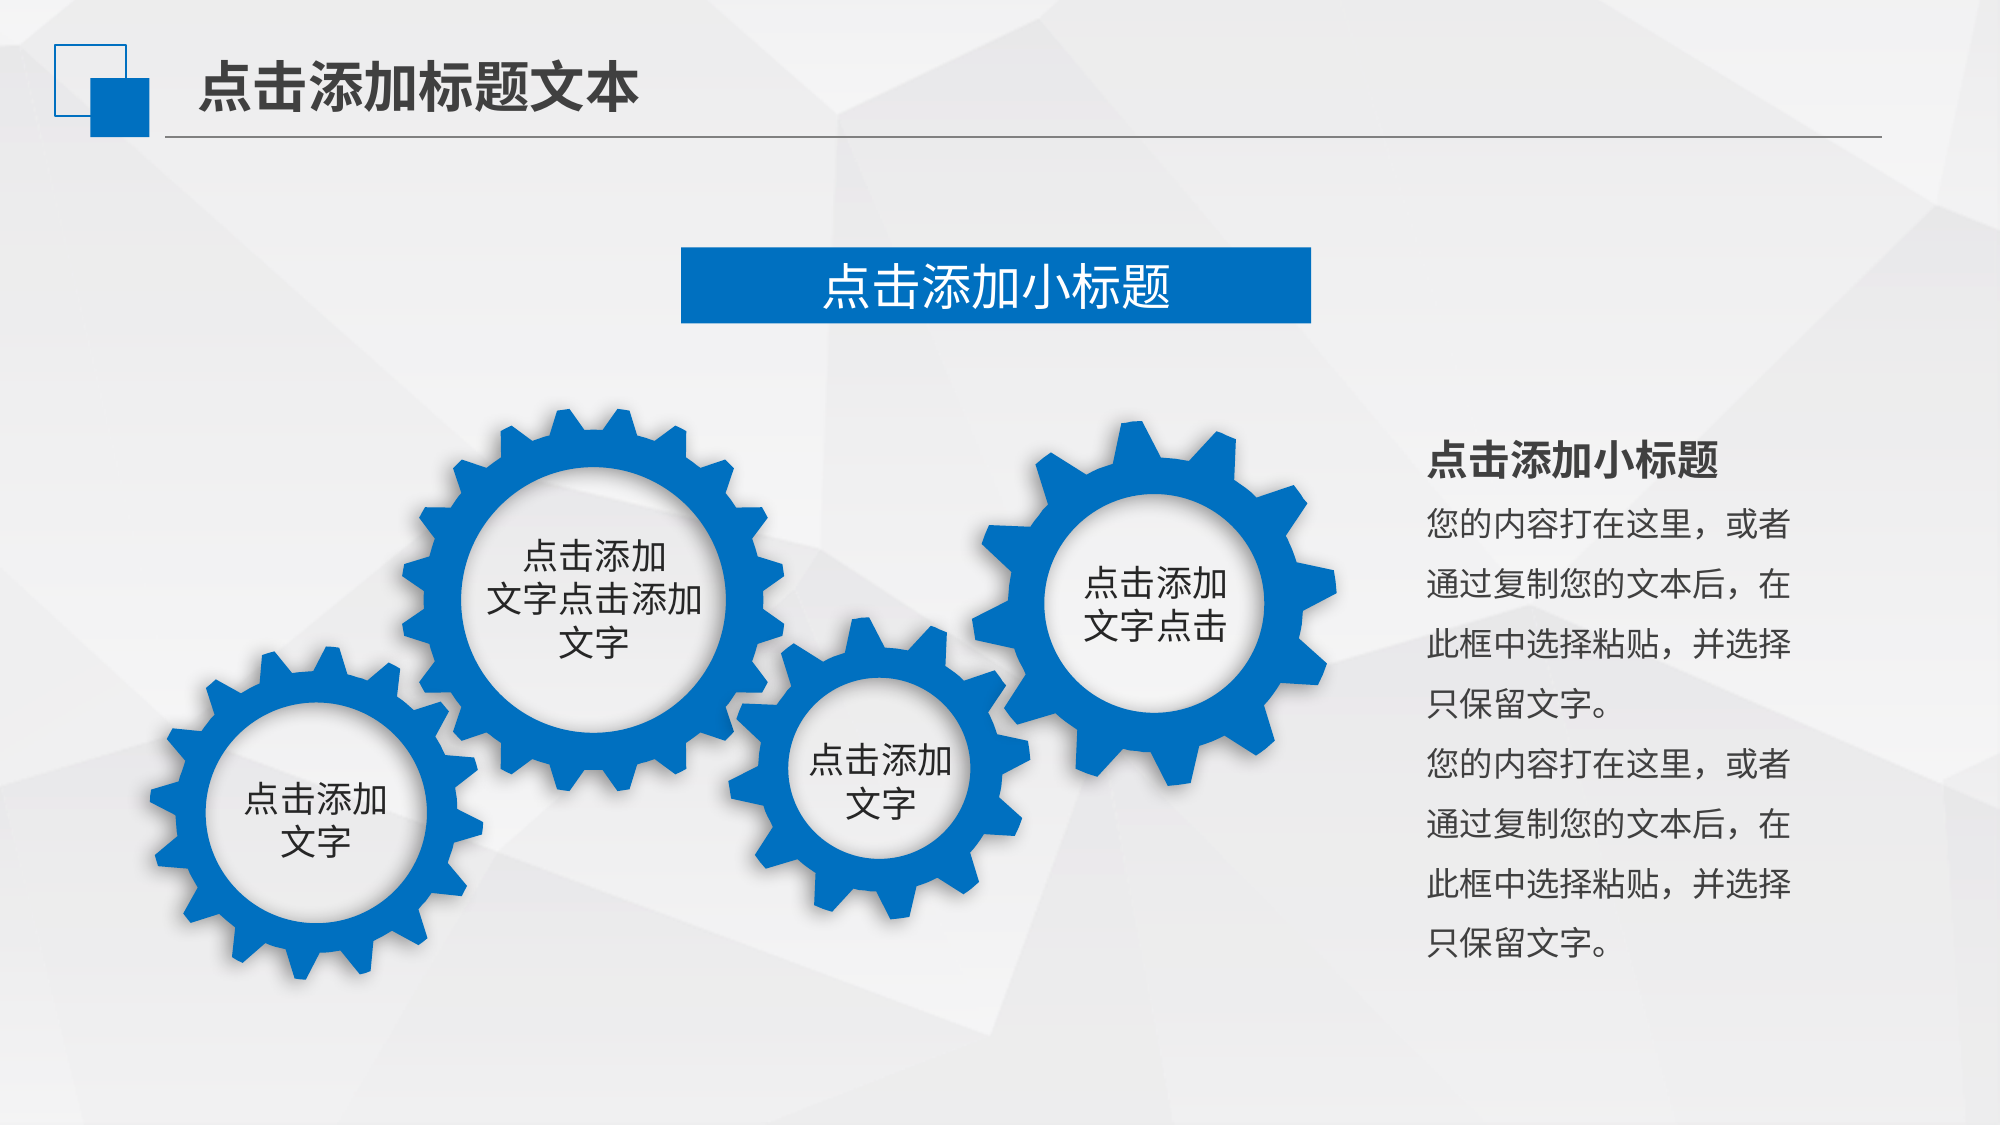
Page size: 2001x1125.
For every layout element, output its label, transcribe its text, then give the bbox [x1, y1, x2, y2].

text_box [728, 617, 1031, 920]
text_box [971, 421, 1337, 786]
text_box [149, 646, 484, 980]
text_box 点击添加标题文本 [182, 44, 656, 127]
text_box 点击添加小标题 [679, 245, 1313, 326]
text_box 点击添加 文字 [798, 730, 950, 832]
text_box 点击添加 文字 [224, 768, 407, 871]
picture [0, 0, 2000, 1125]
text_box [402, 408, 785, 792]
text_box 点击添加小标题 您的内容打在这里，或者通过复制您的文本后，在此框中选择粘贴，并选择只保留文字。 您的内容打在这里，或者通过复制您的文本后，在此框中选择粘贴，并选择只保留文字。 [1411, 400, 1837, 970]
text_box 点击添加 文字点击添加 文字 [471, 525, 705, 671]
text_box 点击添加 文字点击 [1055, 552, 1245, 655]
